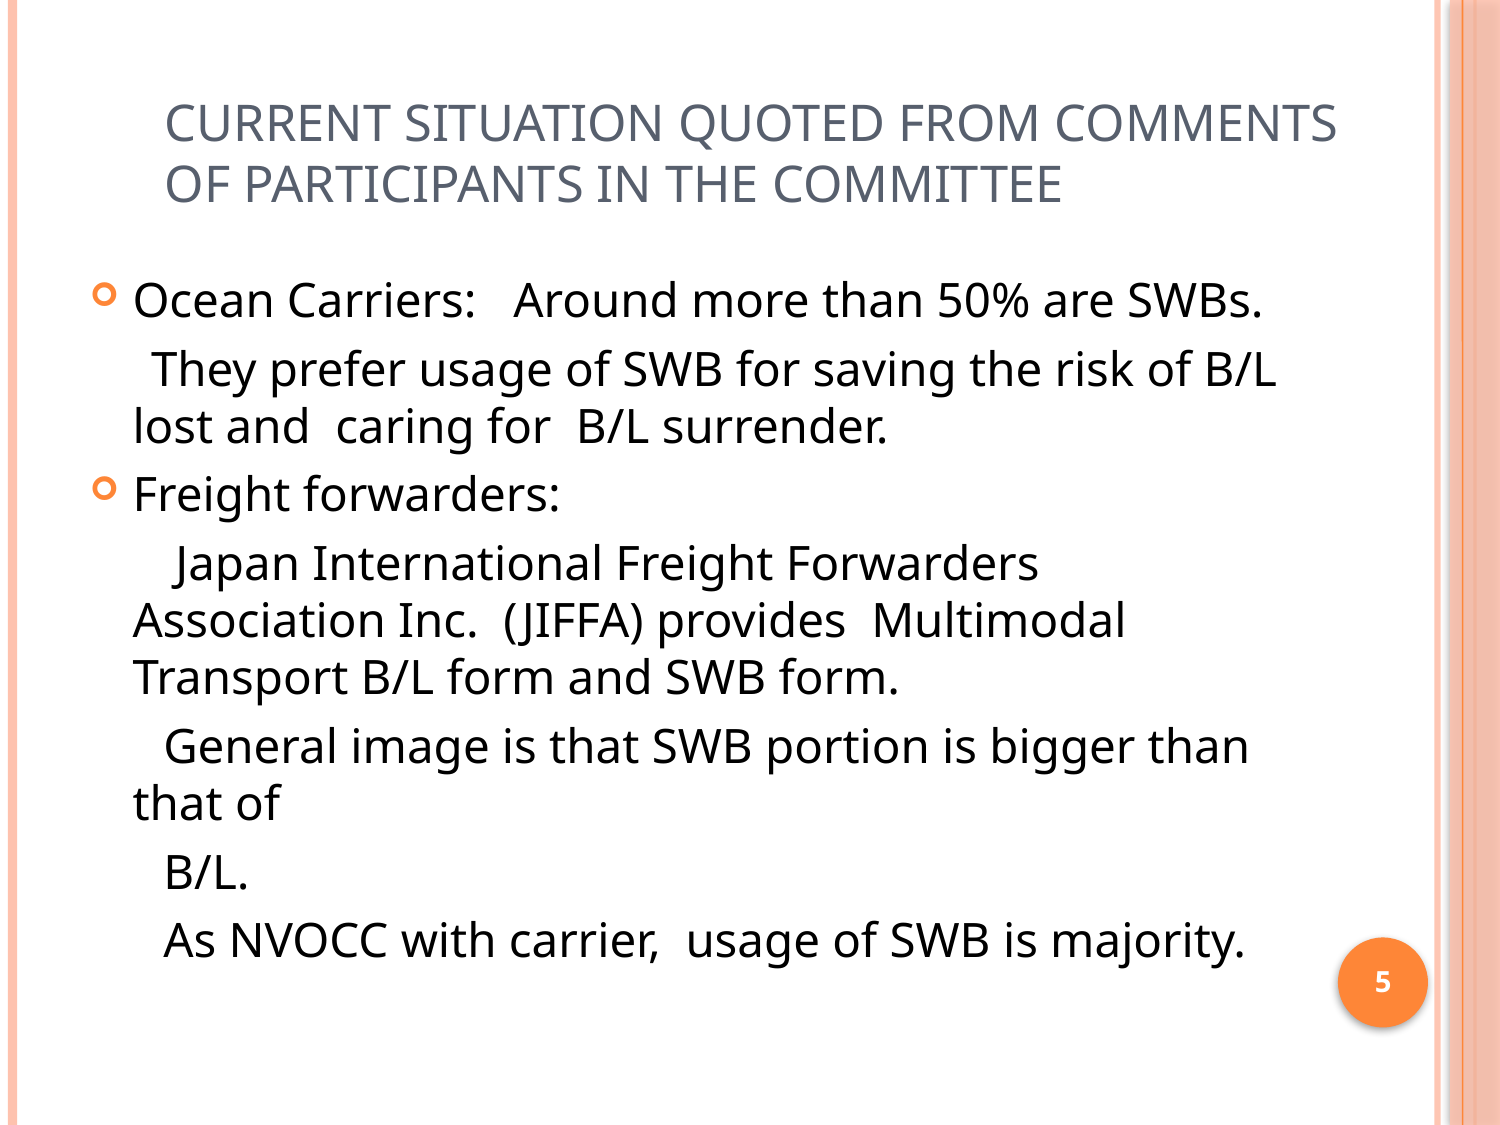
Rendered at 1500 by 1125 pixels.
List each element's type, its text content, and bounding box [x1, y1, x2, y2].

title Current situation quoted from comments of participants in the committee [150, 45, 1425, 220]
slide_number 5 [1333, 940, 1434, 1027]
list Ocean Carriers: Around more than 50% are SWBs. They prefer usage of SWB for saving the risk of B/L lost and caring for B/L surrender. Freight forwarders: Japan International Freight Forwarders Association Inc. (JIFFA) provides Multimodal Transport B/L form and SWB form. General image is that SWB portion is bigger than that of B/L. As NVOCC with carrier, usage of SWB is majority. [75, 262, 1300, 1062]
